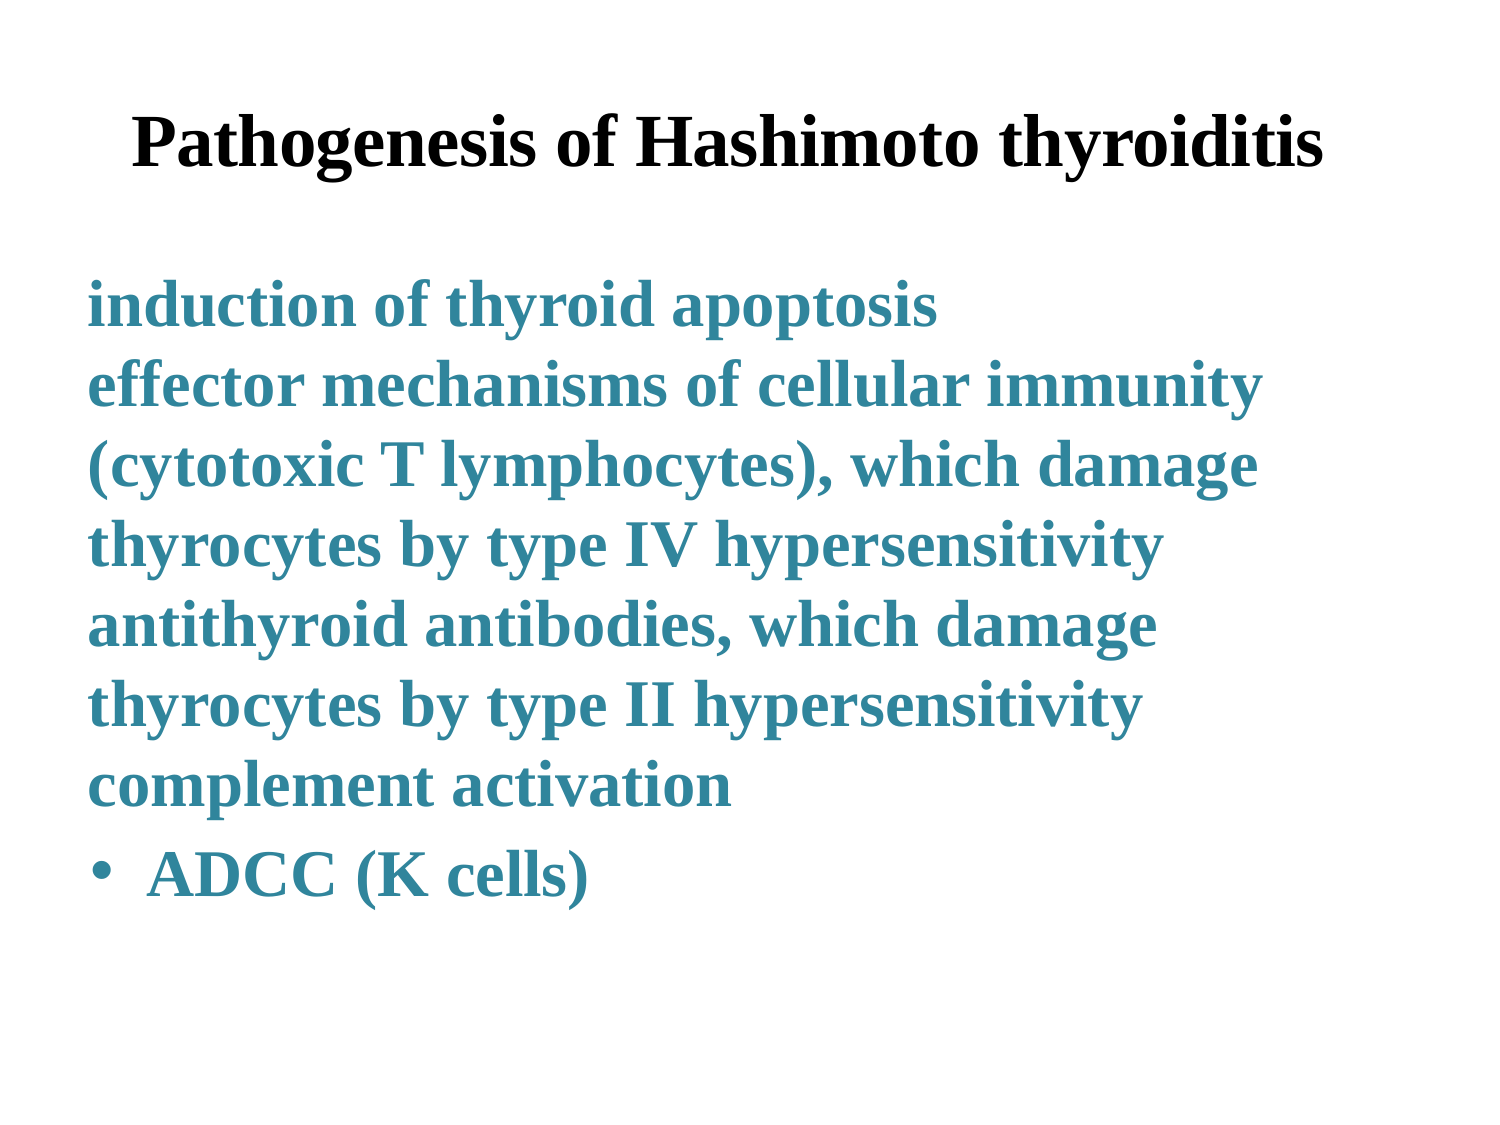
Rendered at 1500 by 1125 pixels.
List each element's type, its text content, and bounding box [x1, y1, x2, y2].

title Pathogenesis of Hashimoto thyroiditis [131, 89, 1370, 280]
text_box induction of thyroid apoptosis effector mechanisms of cellular immunity (cytotoxic T lymphocytes), which damage thyrocytes by type IV hypersensitivity antithyroid antibodies, which damage thyrocytes by type II hypersensitivity complement activation ADCC (K cells) [87, 249, 1324, 910]
